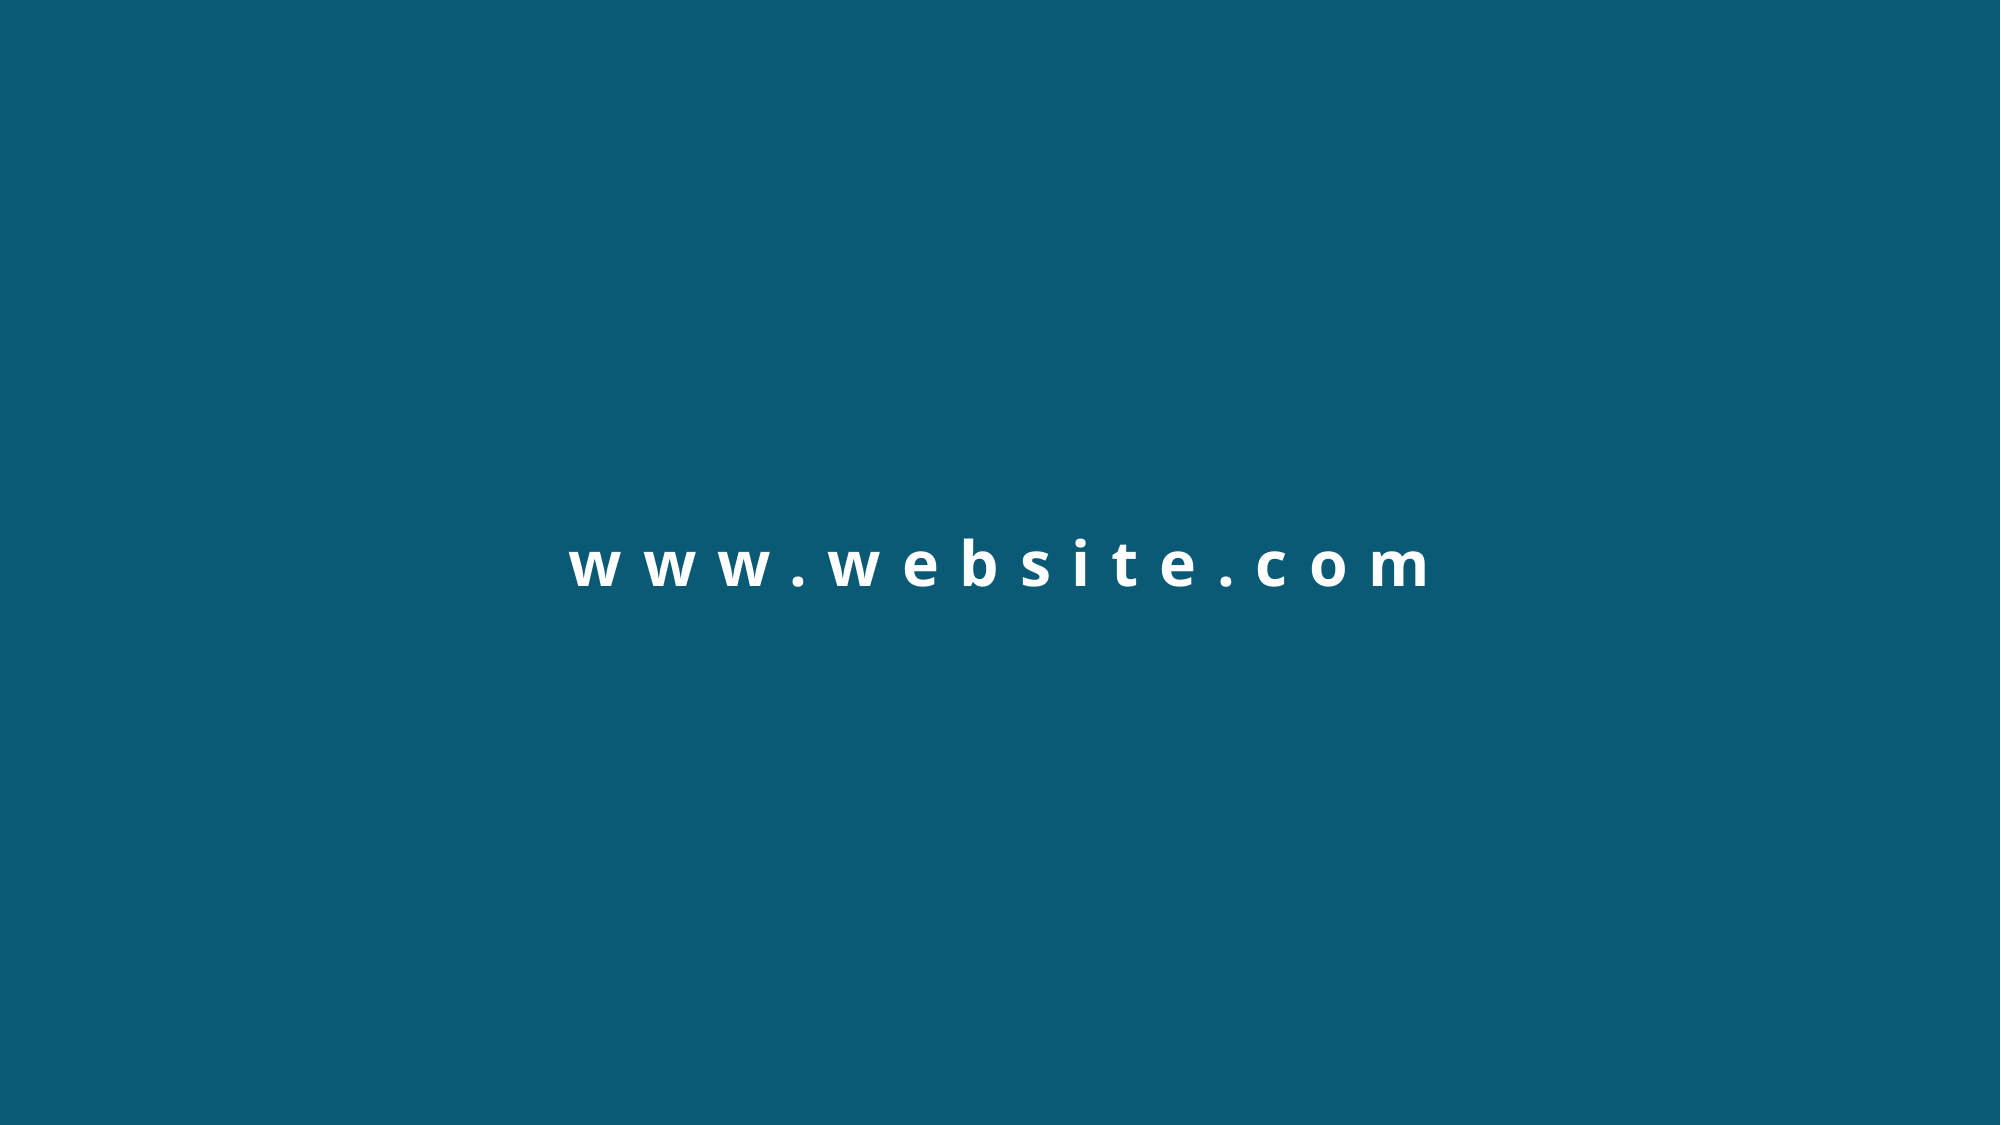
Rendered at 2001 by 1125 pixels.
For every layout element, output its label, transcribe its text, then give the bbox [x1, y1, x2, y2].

text_box [0, 0, 2000, 1125]
text_box www.website.com [461, 517, 1539, 607]
